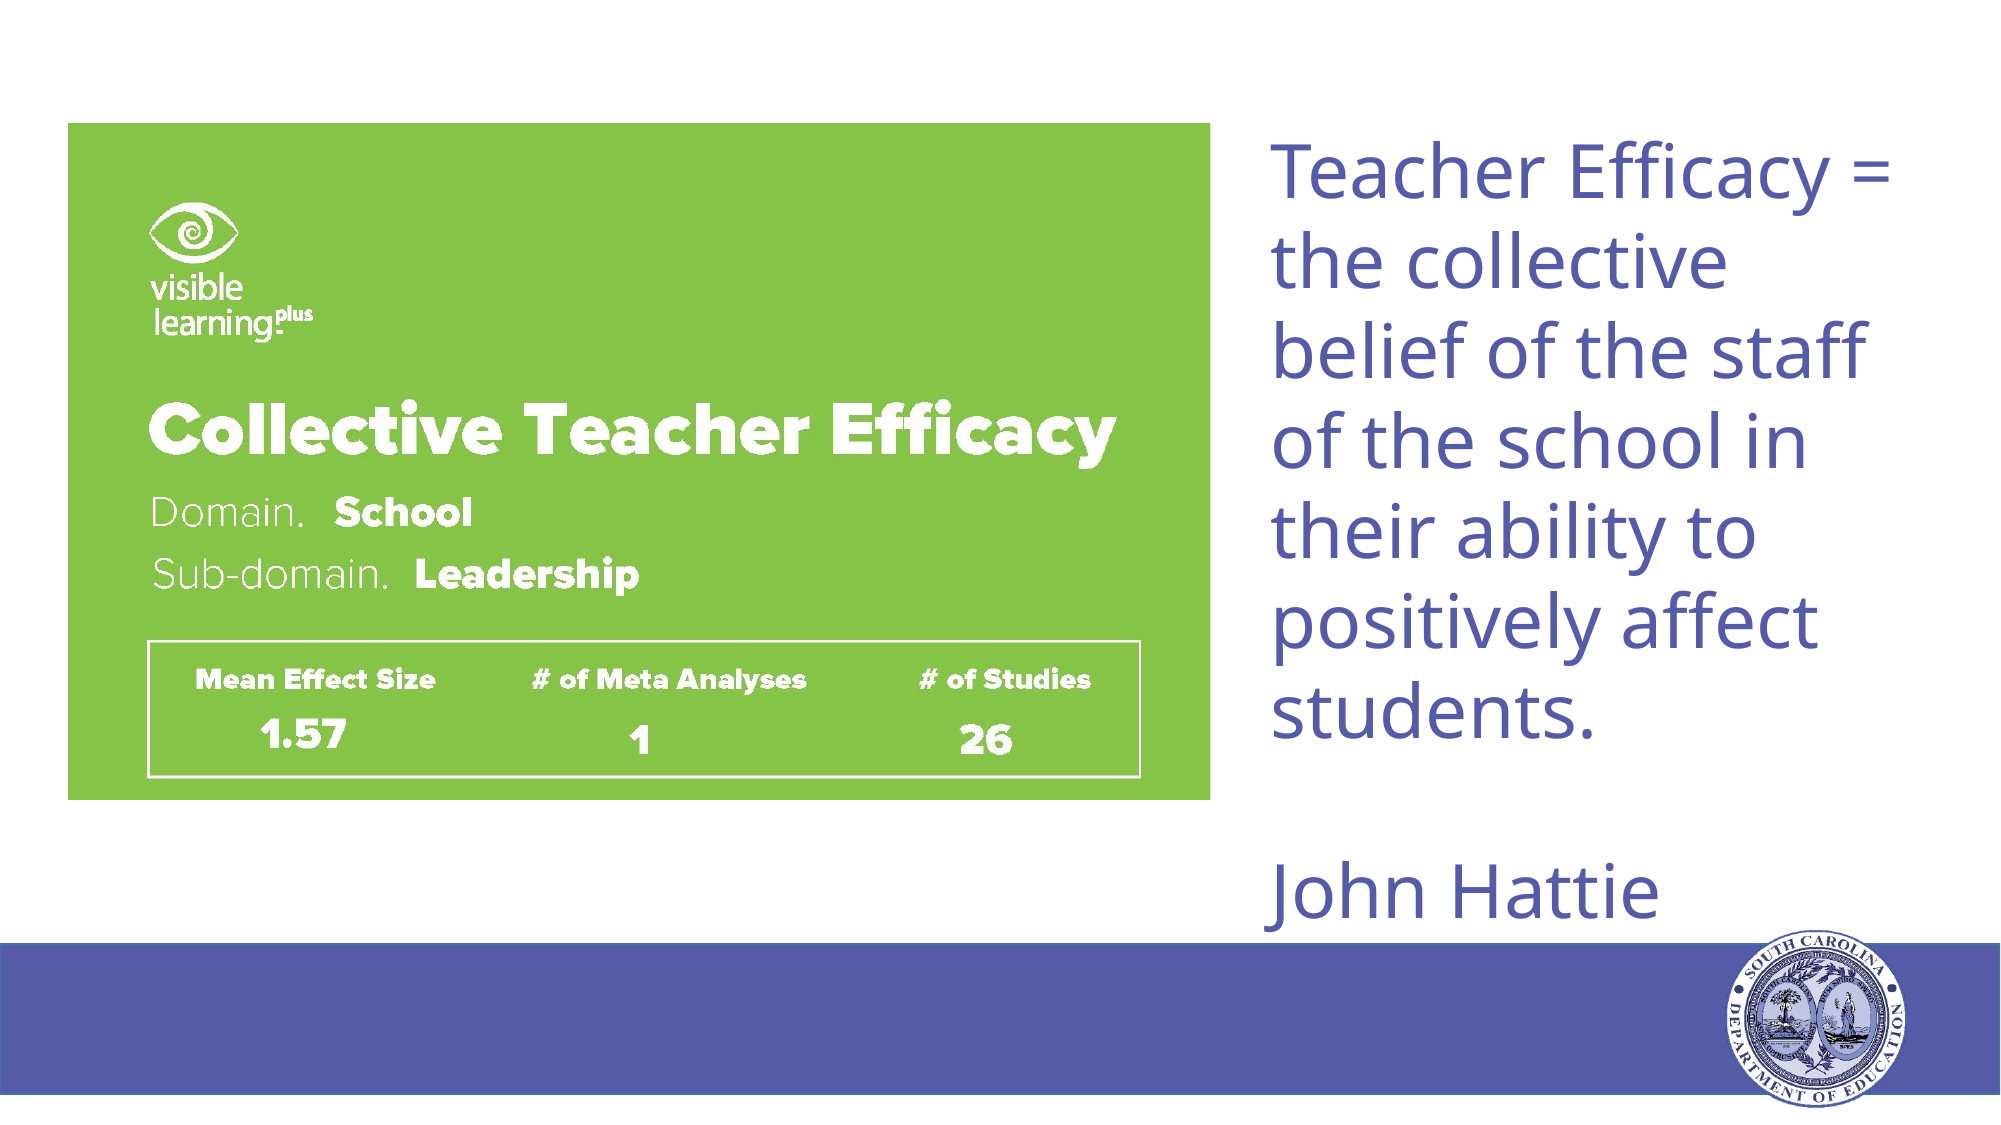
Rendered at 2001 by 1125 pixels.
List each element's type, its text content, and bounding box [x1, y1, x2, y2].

picture [68, 123, 1211, 800]
picture [1723, 954, 1907, 1109]
title Teacher Efficacy = the collective belief of the staff of the school in their ability to positively affect students. John Hattie [1250, 103, 1959, 954]
